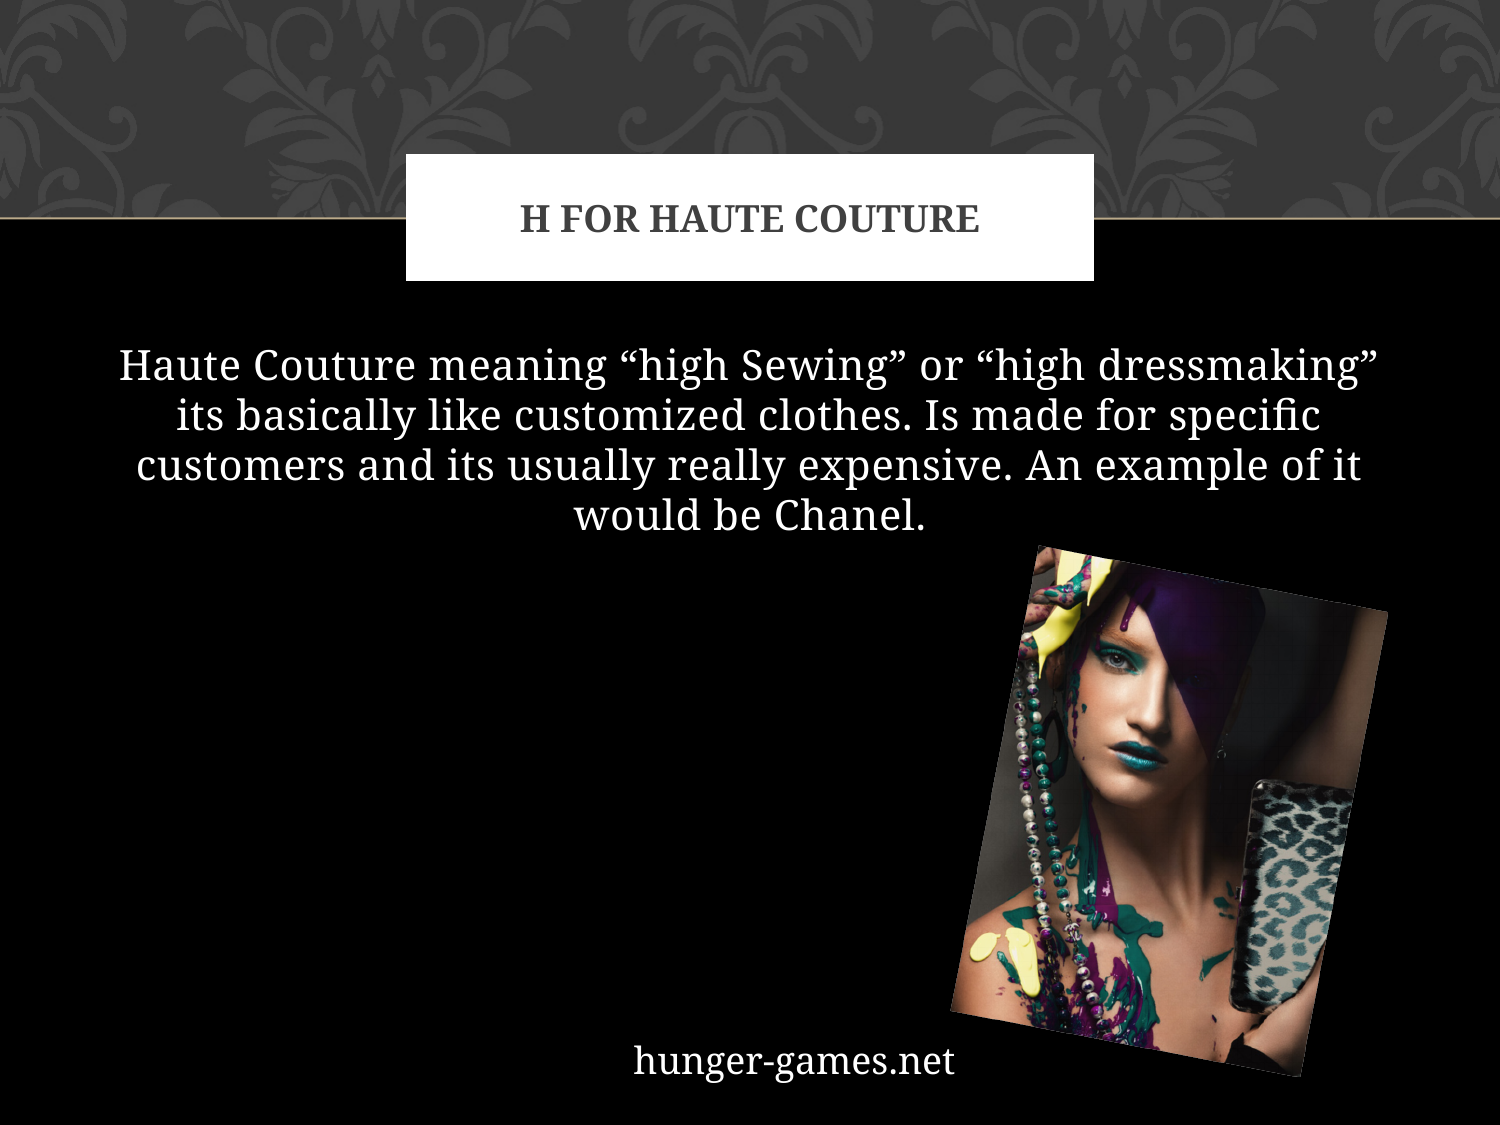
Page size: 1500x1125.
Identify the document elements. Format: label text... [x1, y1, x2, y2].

picture [951, 546, 1388, 1077]
title H for Haute Couture [406, 154, 1094, 281]
list Haute Couture meaning “high Sewing” or “high dressmaking” its basically like customized clothes. Is made for specific customers and its usually really expensive. An example of it would be Chanel. [75, 331, 1425, 1000]
text_box hunger-games.net [618, 1029, 971, 1090]
